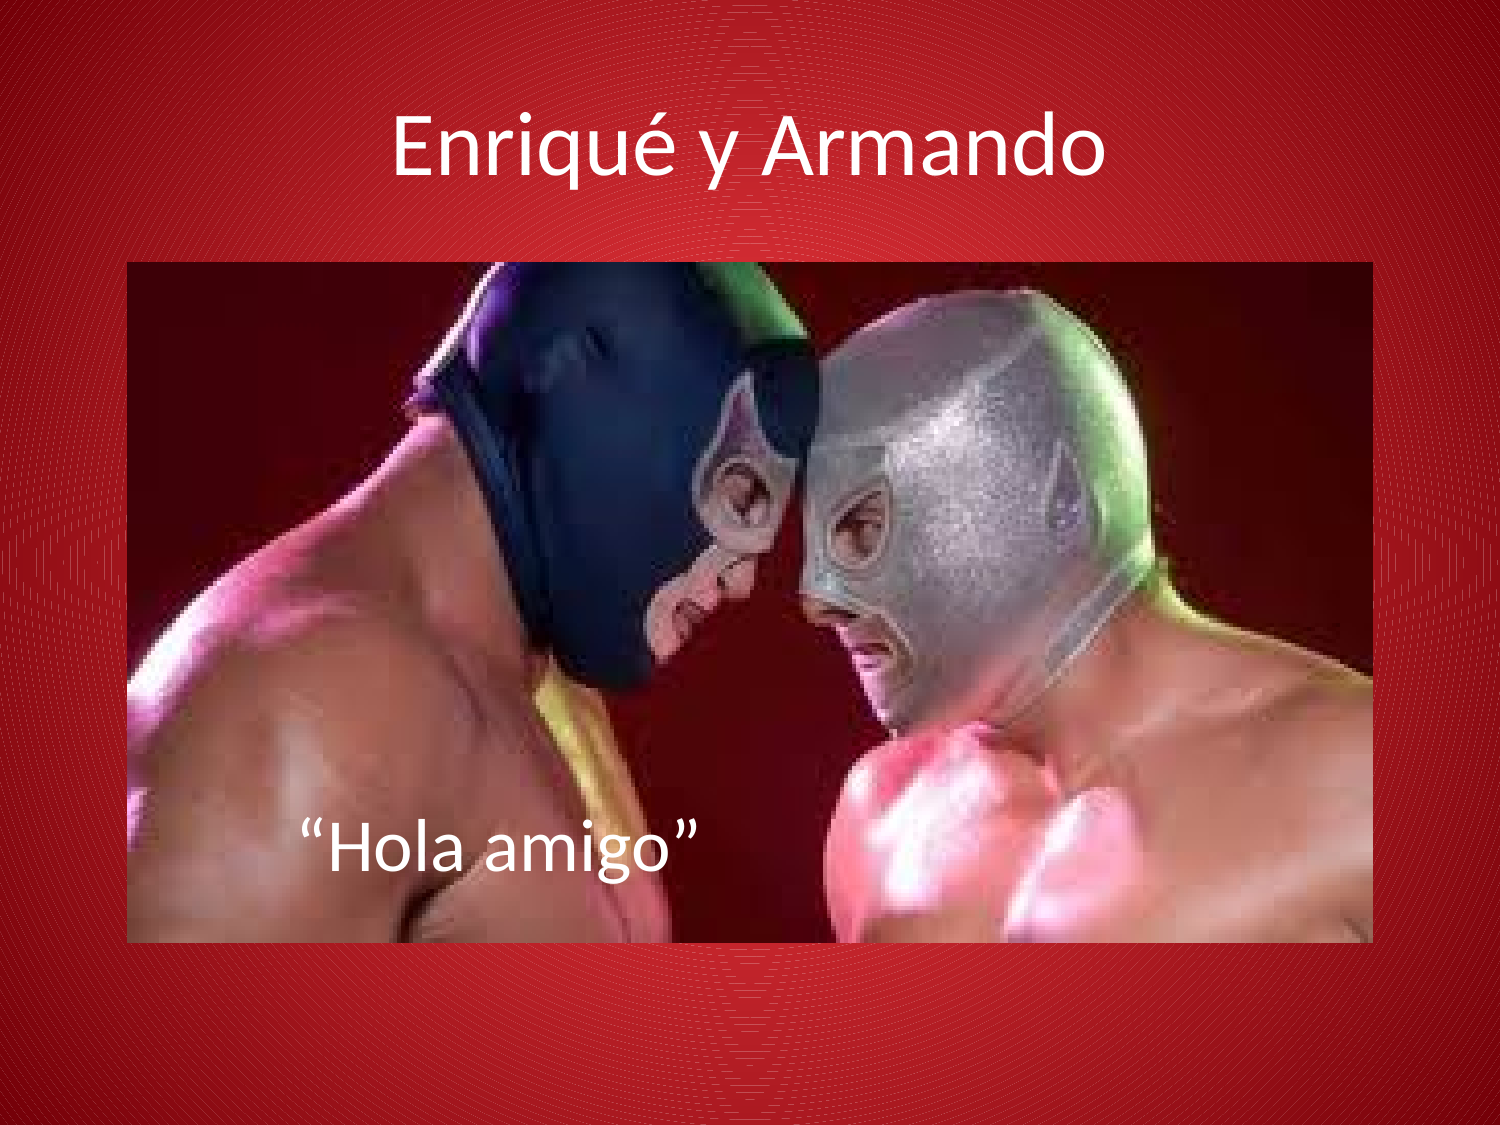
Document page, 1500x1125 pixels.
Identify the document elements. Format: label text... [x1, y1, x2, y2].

title Enriqué y Armando [75, 45, 1425, 233]
picture [127, 262, 1374, 943]
